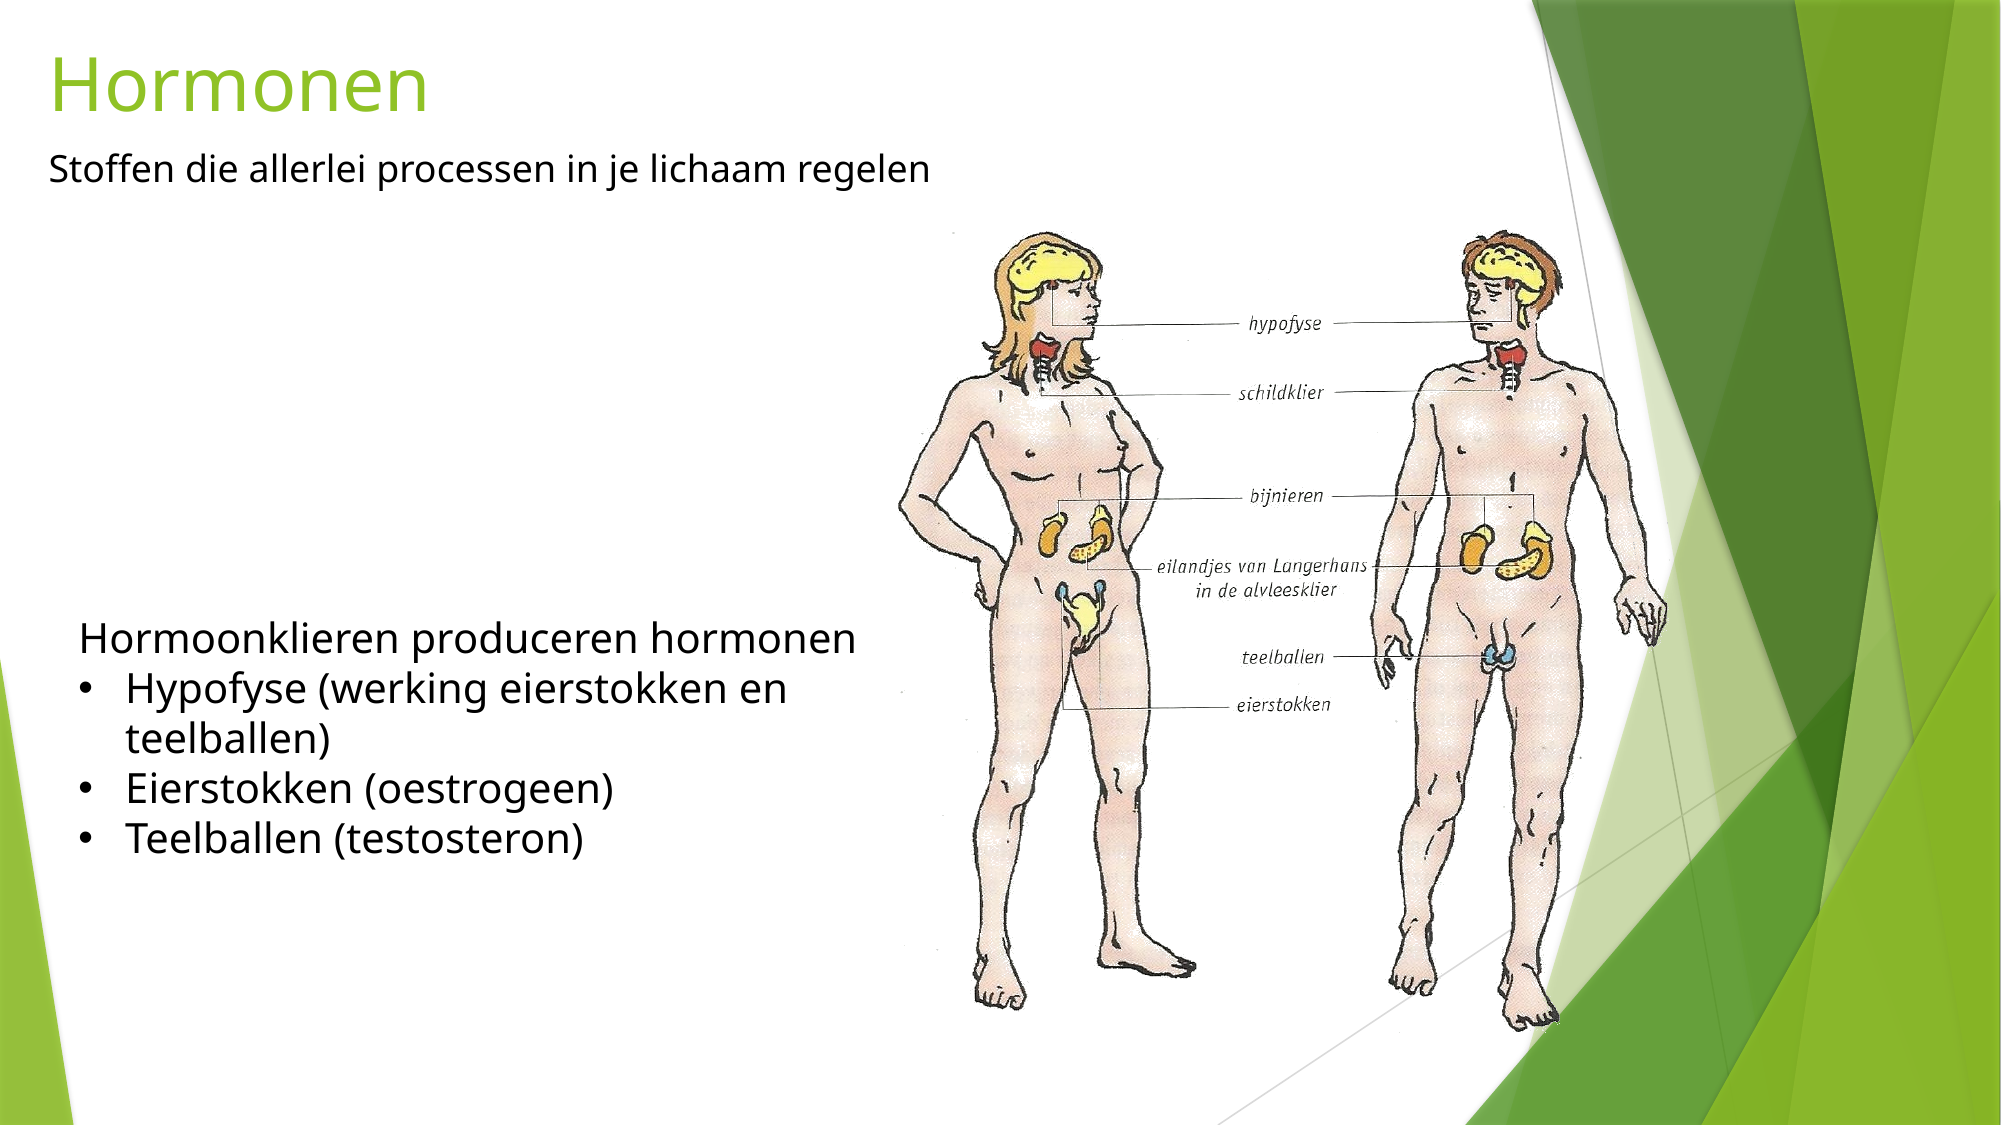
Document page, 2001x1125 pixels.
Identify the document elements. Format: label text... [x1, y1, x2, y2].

picture [888, 218, 1689, 1038]
title Hormonen [33, 29, 1445, 247]
text_box Hormoonklieren produceren hormonen Hypofyse (werking eierstokken en teelballen) Eierstokken (oestrogeen) Teelballen (testosteron) [63, 604, 883, 870]
text_box Stoffen die allerlei processen in je lichaam regelen [33, 137, 1042, 198]
